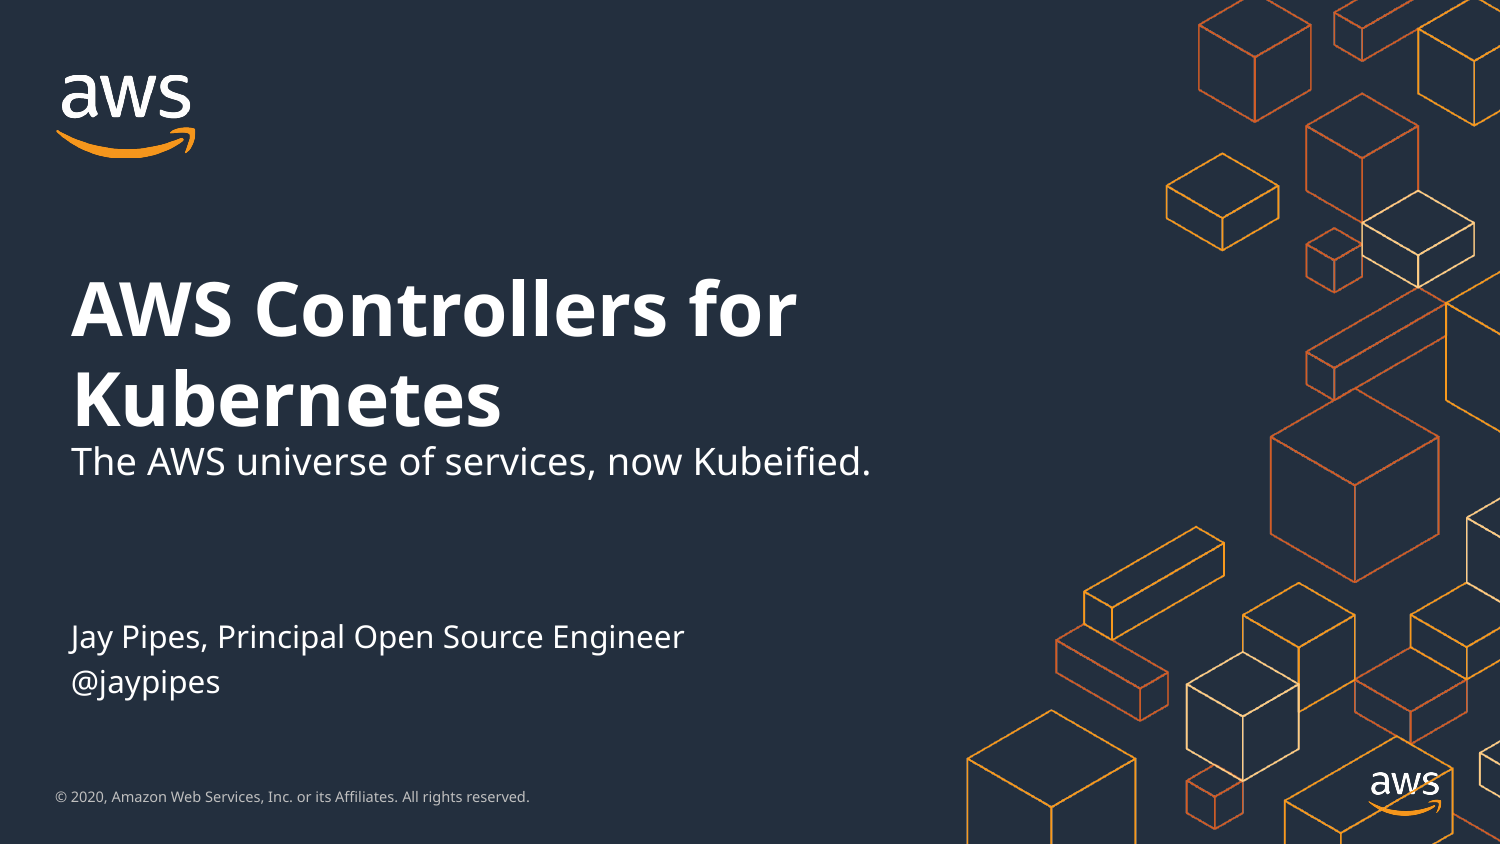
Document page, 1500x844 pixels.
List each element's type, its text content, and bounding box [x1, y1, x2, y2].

text_box AWS Controllers for Kubernetes [56, 253, 1258, 376]
text_box The AWS universe of services, now Kubeified. [56, 430, 1048, 557]
text_box Jay Pipes, Principal Open Source Engineer @jaypipes [56, 610, 706, 712]
picture [0, 0, 1500, 844]
